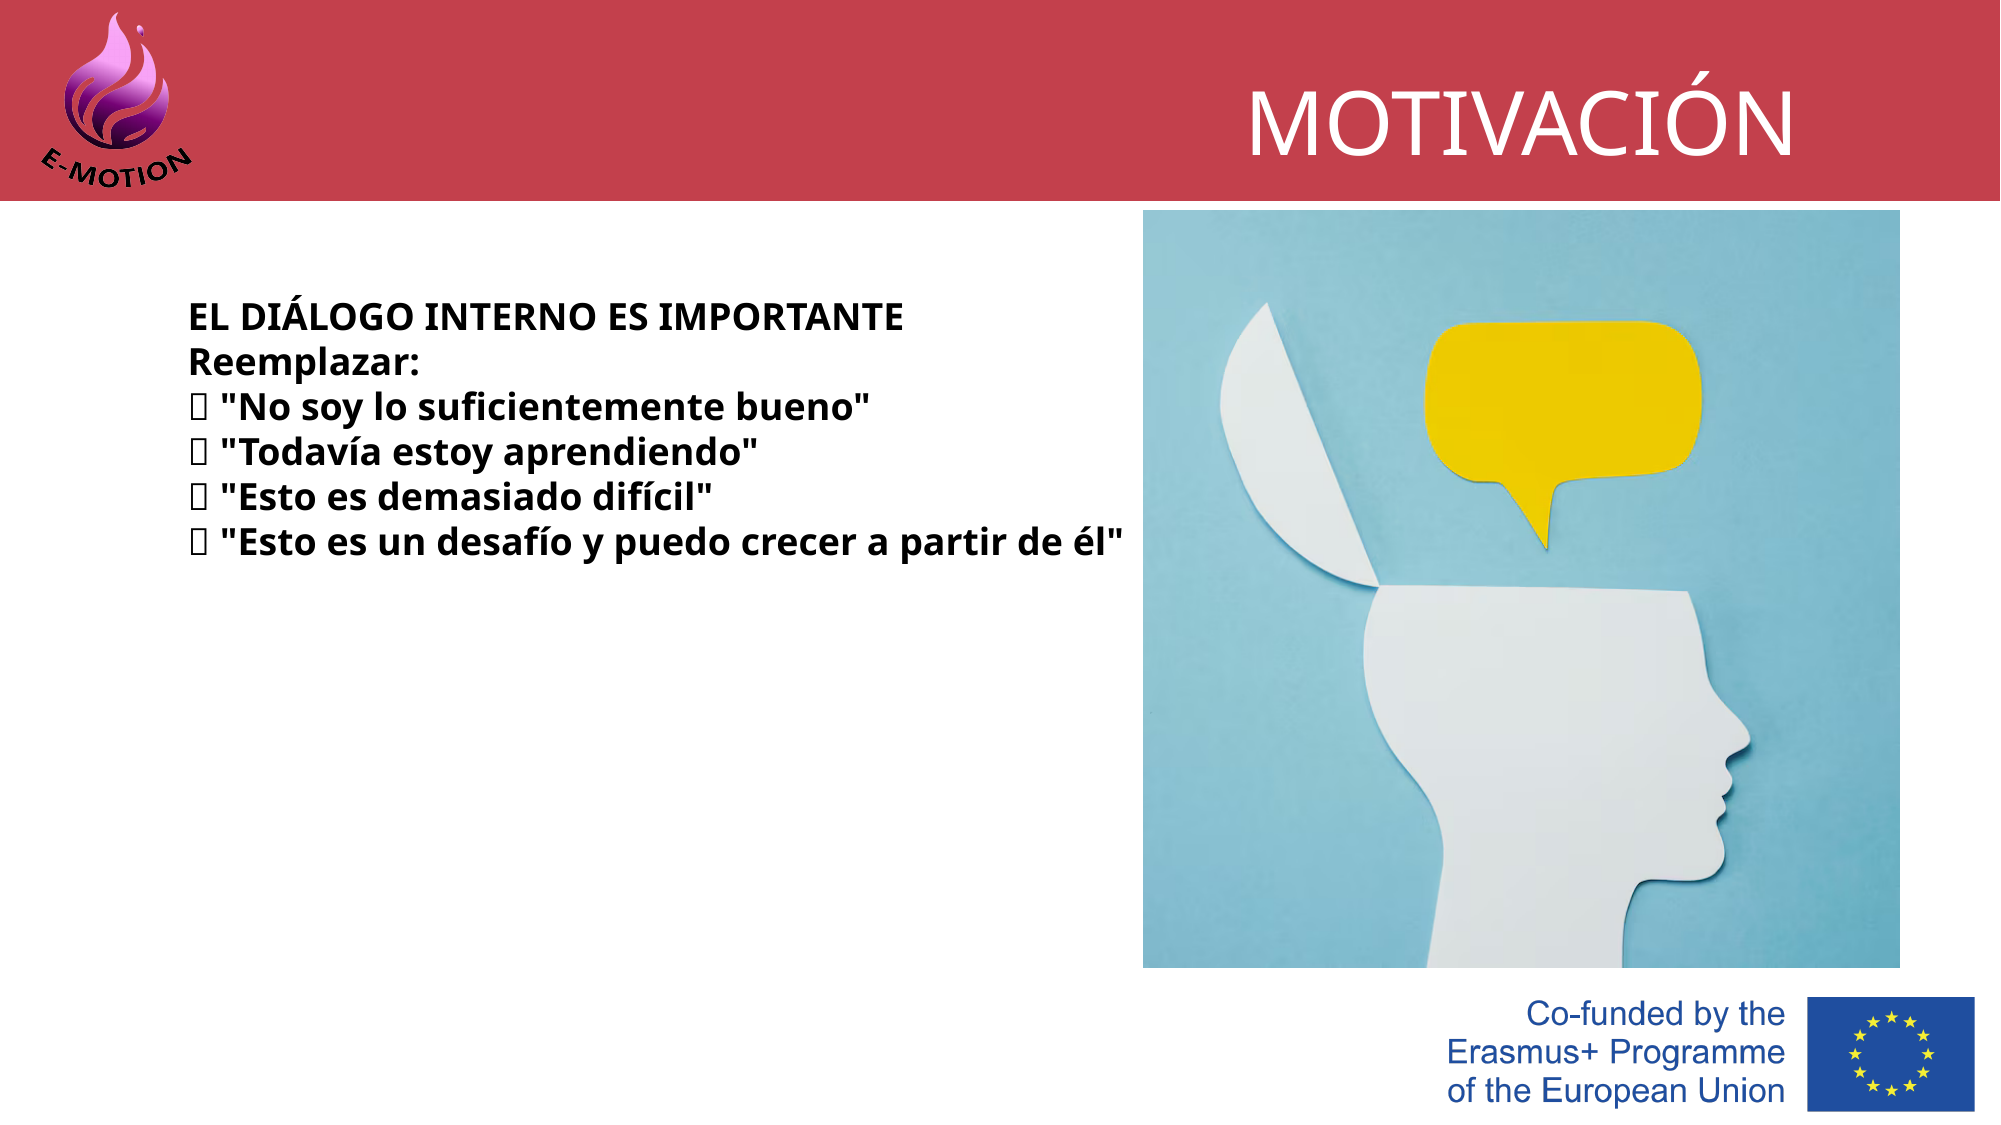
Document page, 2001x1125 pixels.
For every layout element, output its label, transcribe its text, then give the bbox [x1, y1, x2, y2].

picture [0, 0, 253, 247]
text_box EL DIÁLOGO INTERNO ES IMPORTANTE Reemplazar: ❌ "No soy lo suficientemente bueno" ✅ "Todavía estoy aprendiendo" ❌ "Esto es demasiado difícil" ✅ "Esto es un desafío y puedo crecer a partir de él" [172, 286, 1142, 571]
picture [1142, 210, 1901, 969]
text_box MOTIVACIÓN [556, 59, 1815, 286]
